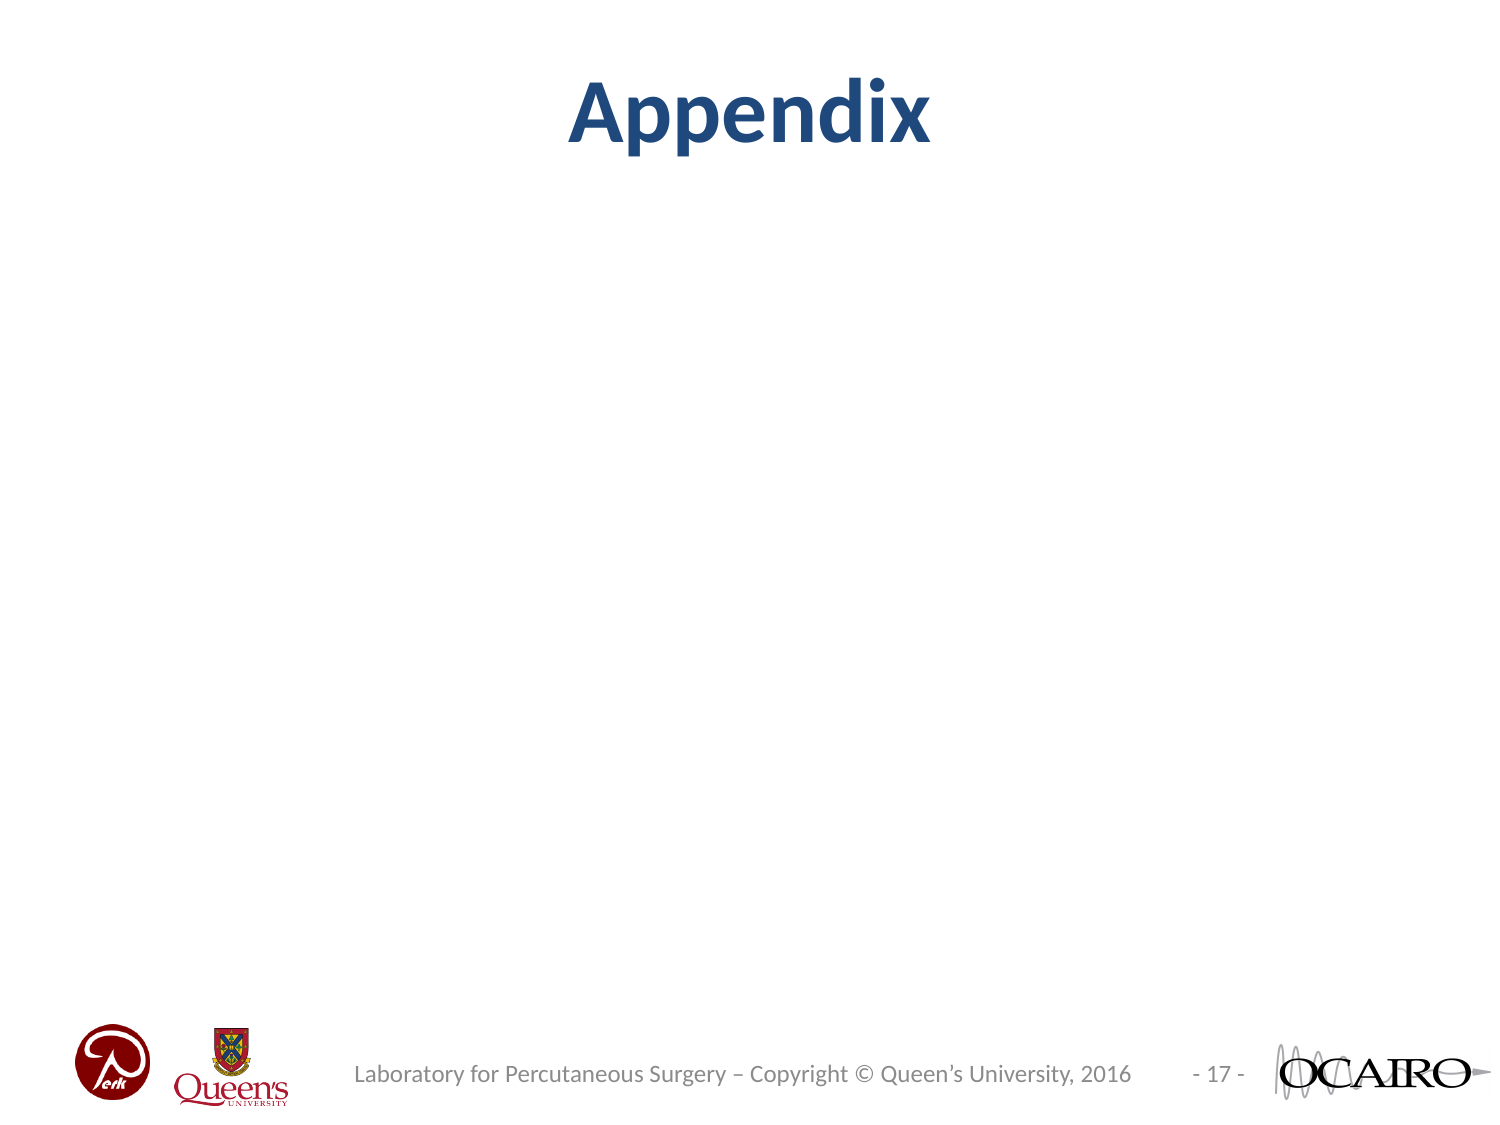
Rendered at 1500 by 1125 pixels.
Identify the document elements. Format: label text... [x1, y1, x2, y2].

picture [1275, 1044, 1491, 1100]
picture [174, 1028, 288, 1106]
footer Laboratory for Percutaneous Surgery – Copyright © Queen’s University, 2016 [312, 1042, 1175, 1103]
slide_number - 17 - [1175, 1042, 1263, 1103]
picture [75, 1024, 150, 1100]
title Appendix [74, 12, 1426, 201]
